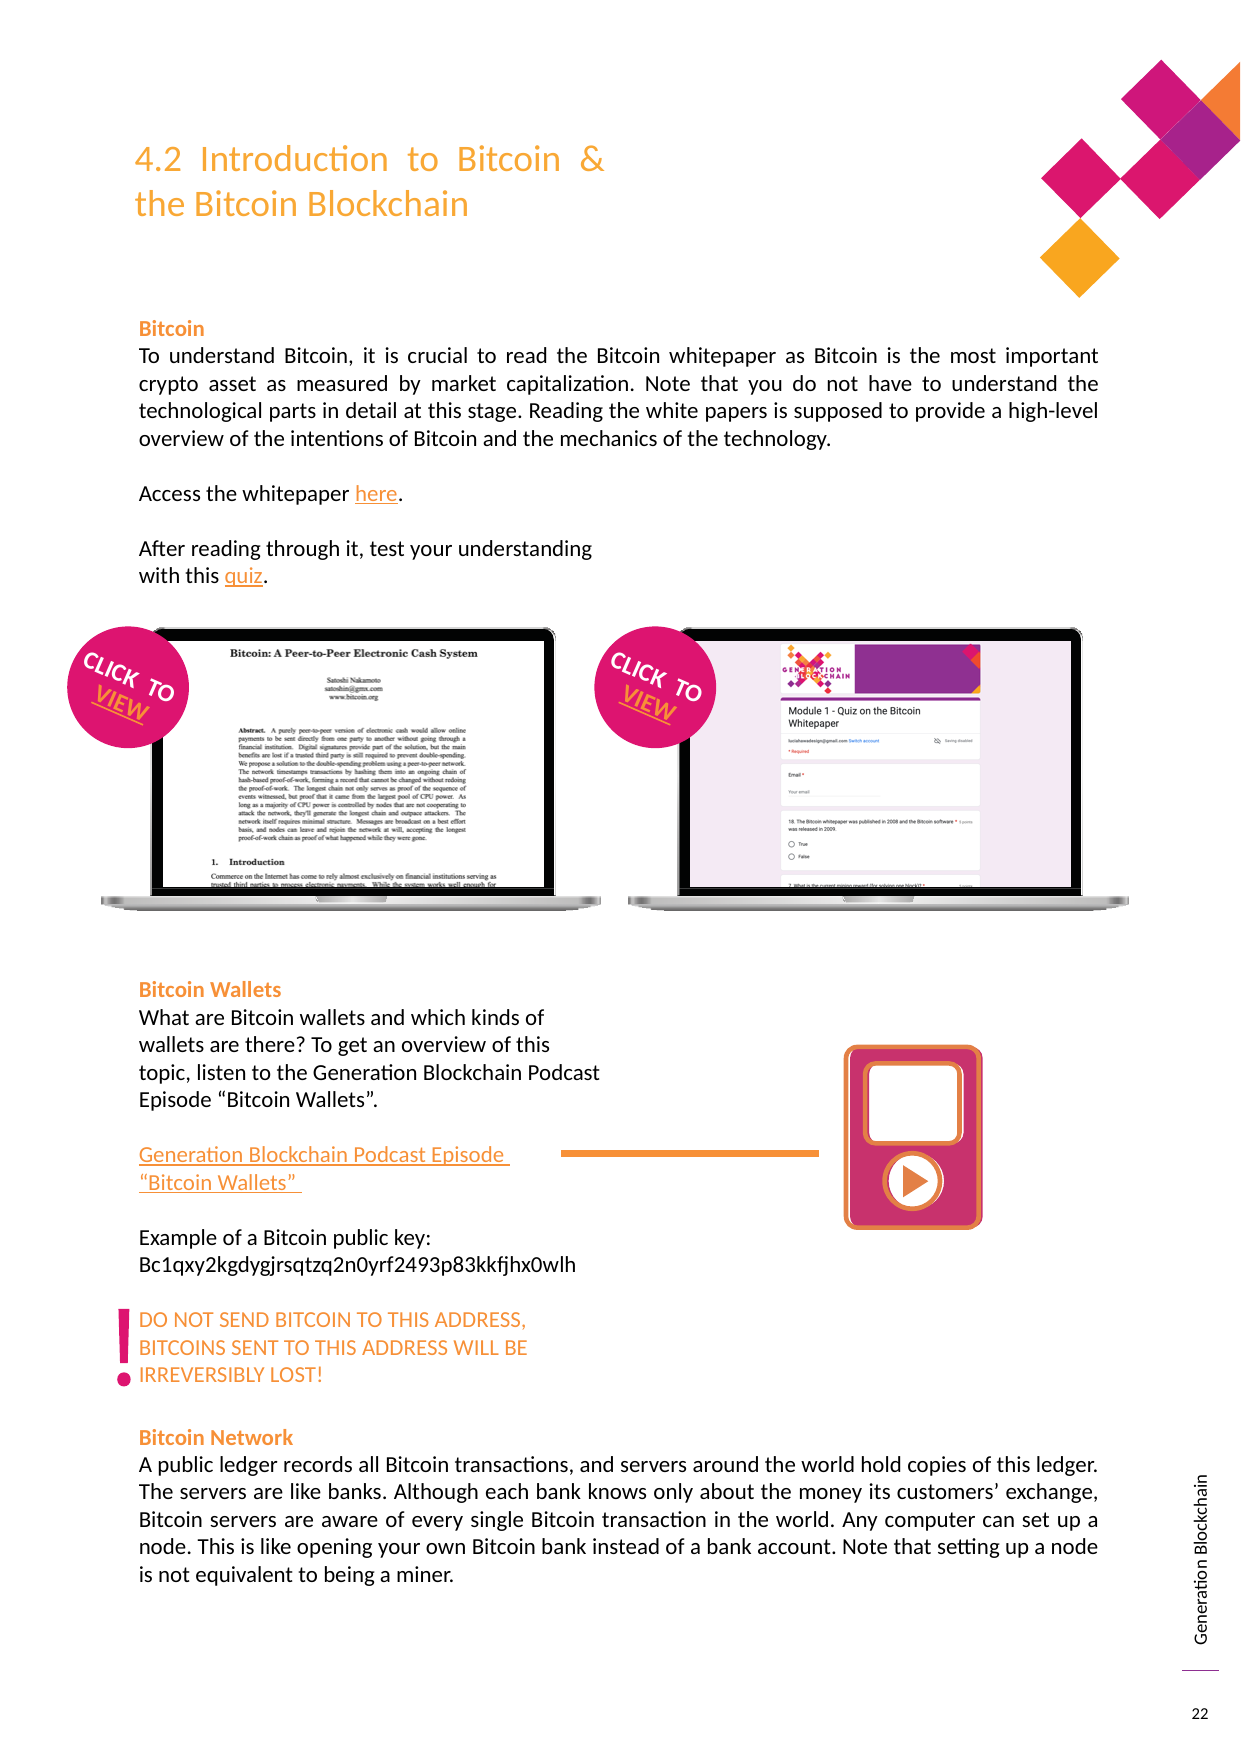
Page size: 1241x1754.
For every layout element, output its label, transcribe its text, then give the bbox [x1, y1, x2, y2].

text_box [843, 1044, 983, 1230]
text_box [628, 627, 1129, 911]
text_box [101, 627, 601, 911]
text_box [117, 1372, 131, 1387]
text_box 4.2 Introduction to Bitcoin & the Bitcoin Blockchain [119, 126, 620, 205]
text_box Bitcoin Wallets What are Bitcoin wallets and which kinds of wallets are there? To get an overview of this topic, listen to the Generation Blockchain Podcast Episode “Bitcoin Wallets”. Generation Blockchain Podcast Episode “Bitcoin Wallets” Example of a Bitcoin public key: Bc1qxy2kgdygjrsqtzq2n0yrf2493p83kkfjhx0wlh DO NOT SEND BITCOIN TO THIS ADDRESS, BITCOINS SENT TO THIS ADDRESS WILL BE IRREVERSIBLY LOST! [123, 967, 621, 1397]
text_box Bitcoin To understand Bitcoin, it is crucial to read the Bitcoin whitepaper as Bitcoin is the most important crypto asset as measured by market capitalization. Note that you do not have to understand the technological parts in detail at this stage. Reading the white papers is supposed to provide a high-level overview of the intentions of Bitcoin and the mechanics of the technology. Access the whitepaper here. After reading through it, test your understanding with this quiz. [123, 305, 1116, 618]
text_box [118, 1308, 130, 1364]
picture [690, 641, 1071, 887]
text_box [58, 626, 194, 749]
picture [163, 641, 544, 887]
slide_number 22 [1169, 1674, 1231, 1751]
text_box Bitcoin Network A public ledger records all Bitcoin transactions, and servers around the world hold copies of this ledger. The servers are like banks. Although each bank knows only about the money its customers’ exchange, Bitcoin servers are aware of every single Bitcoin transaction in the world. Any computer can set up a node. This is like opening your own Bitcoin bank instead of a bank account. Note that setting up a node is not equivalent to being a miner. [123, 1414, 1116, 1727]
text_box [585, 626, 721, 749]
